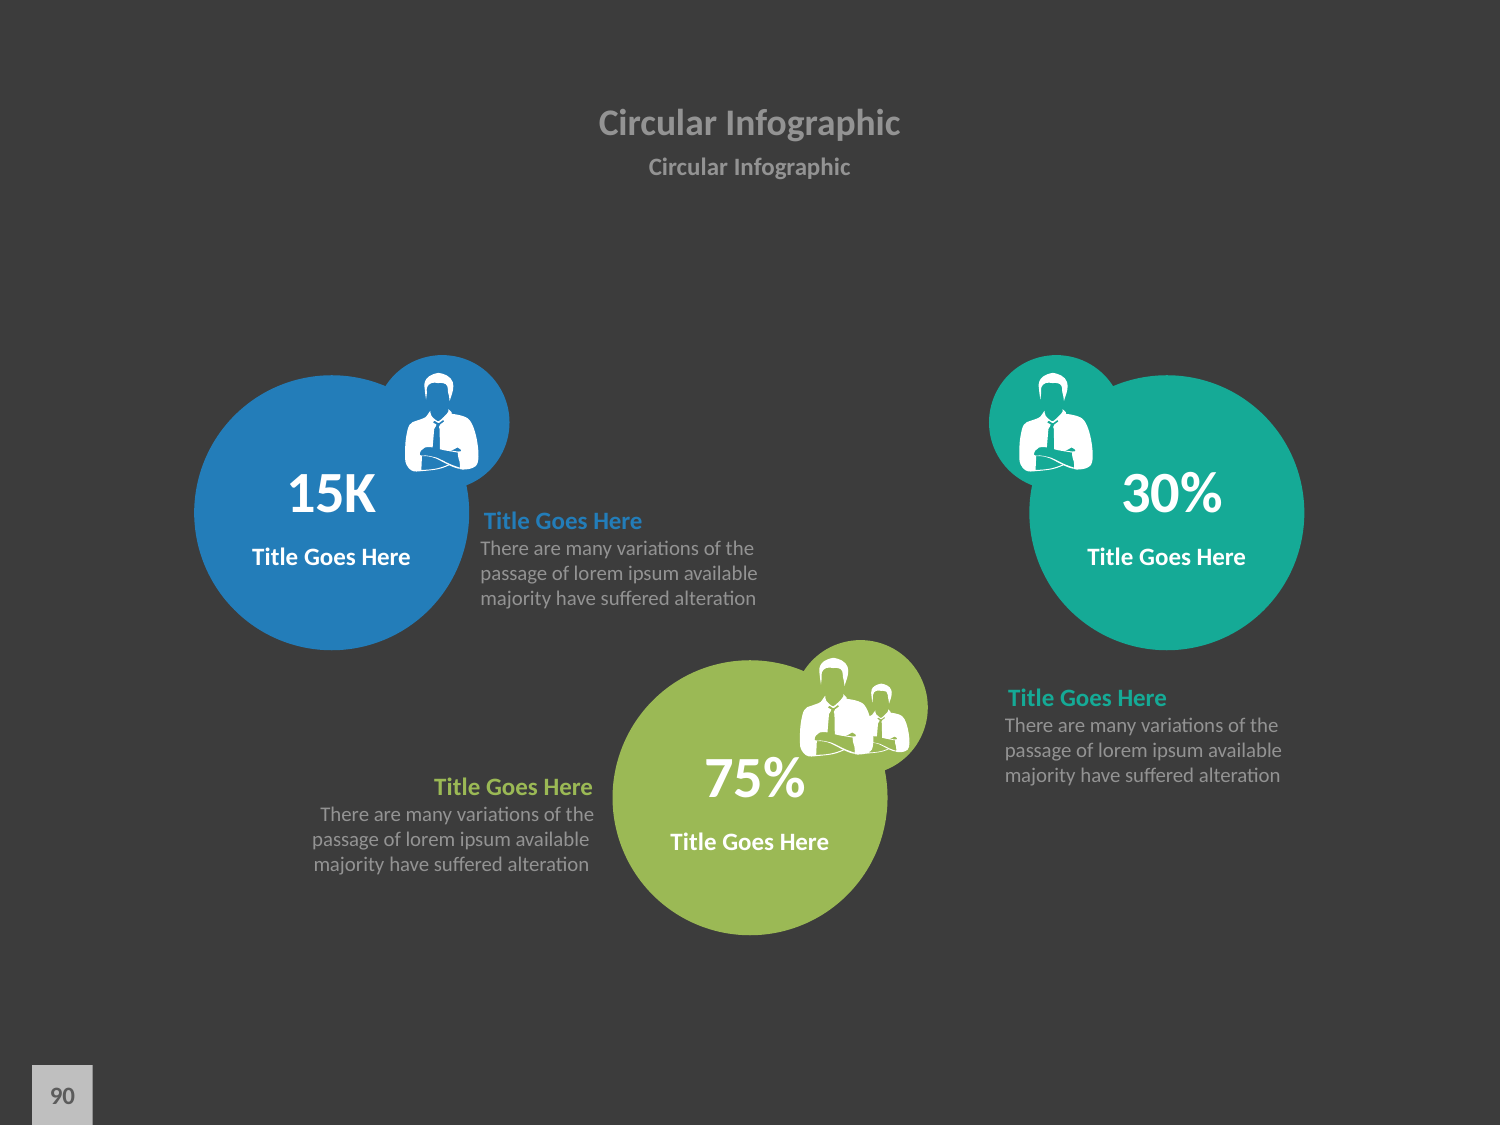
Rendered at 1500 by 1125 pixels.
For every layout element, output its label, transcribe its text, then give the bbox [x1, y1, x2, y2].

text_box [654, 731, 846, 864]
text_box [374, 354, 510, 491]
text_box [236, 446, 428, 579]
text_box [1071, 446, 1263, 579]
list Circular Infographic [412, 149, 1088, 183]
text_box [194, 375, 470, 651]
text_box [480, 504, 805, 611]
title Circular Infographic [287, 91, 1213, 150]
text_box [792, 639, 929, 776]
text_box [612, 660, 888, 936]
text_box [1029, 375, 1305, 651]
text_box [988, 354, 1124, 491]
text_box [269, 769, 595, 877]
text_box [1004, 681, 1330, 788]
